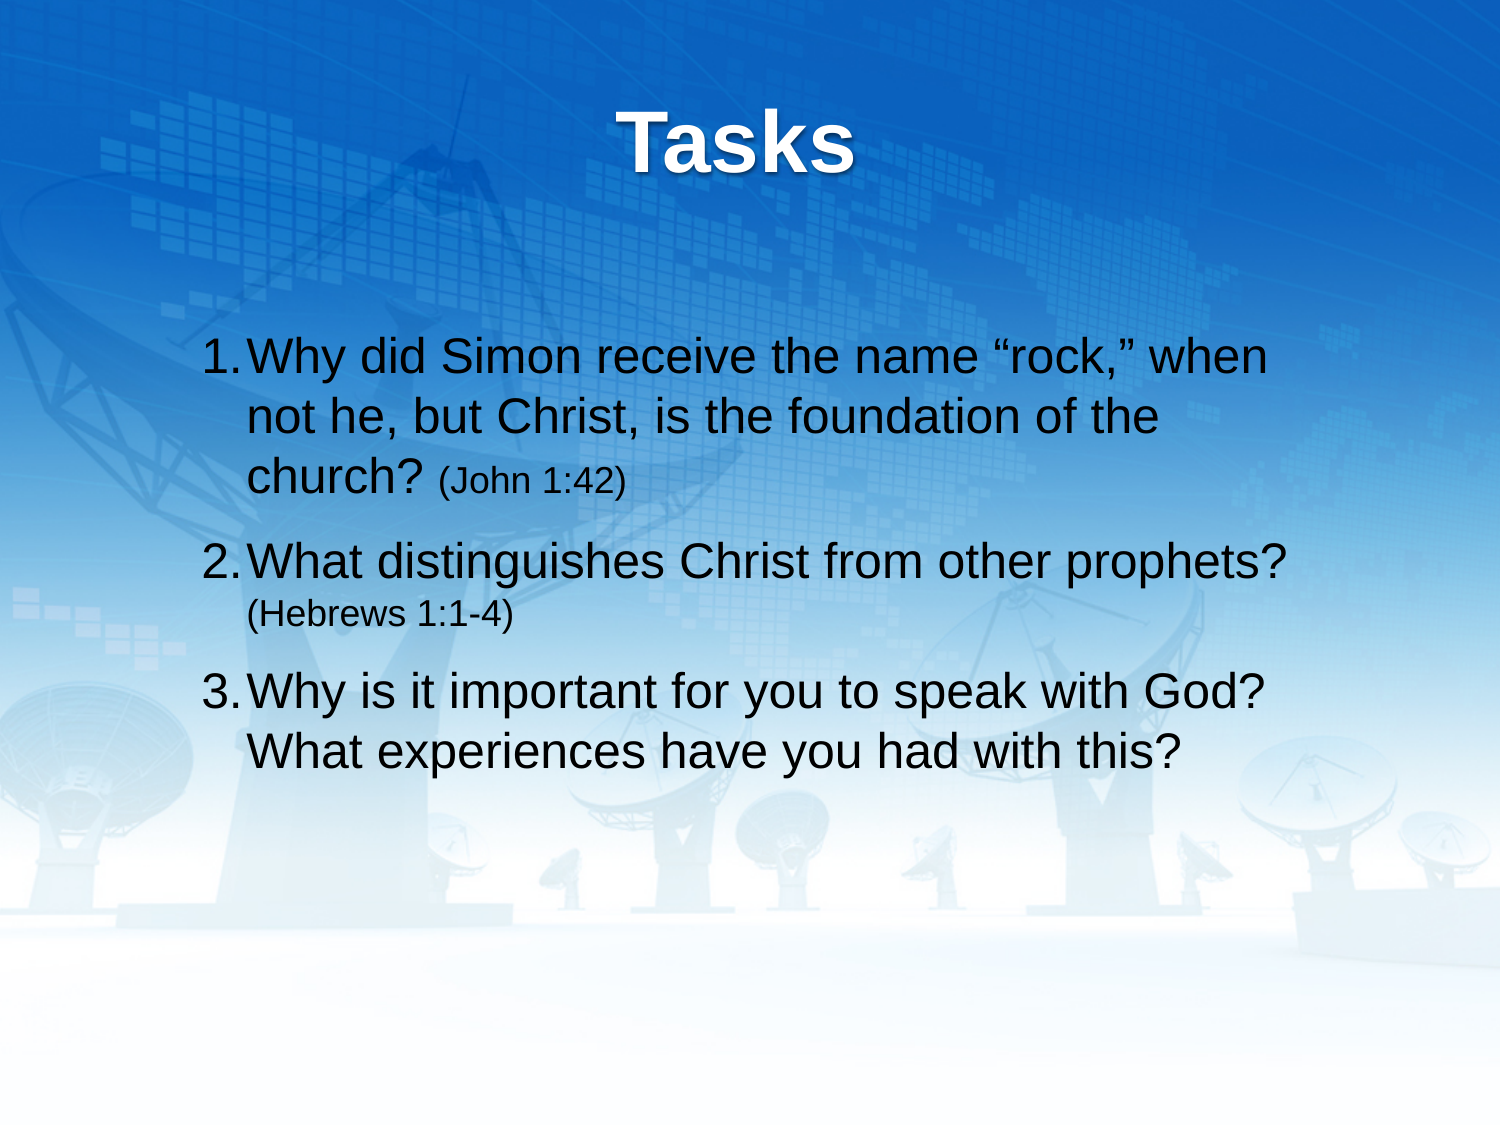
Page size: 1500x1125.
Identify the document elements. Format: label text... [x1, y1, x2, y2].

title Tasks [299, 43, 1173, 232]
picture [0, 0, 1500, 1125]
list Why did Simon receive the name “rock,” when not he, but Christ, is the foundation of the church? (John 1:42) What distinguishes Christ from other prophets? (Hebrews 1:1-4) Why is it important for you to speak with God? What experiences have you had with this? [170, 316, 1330, 870]
